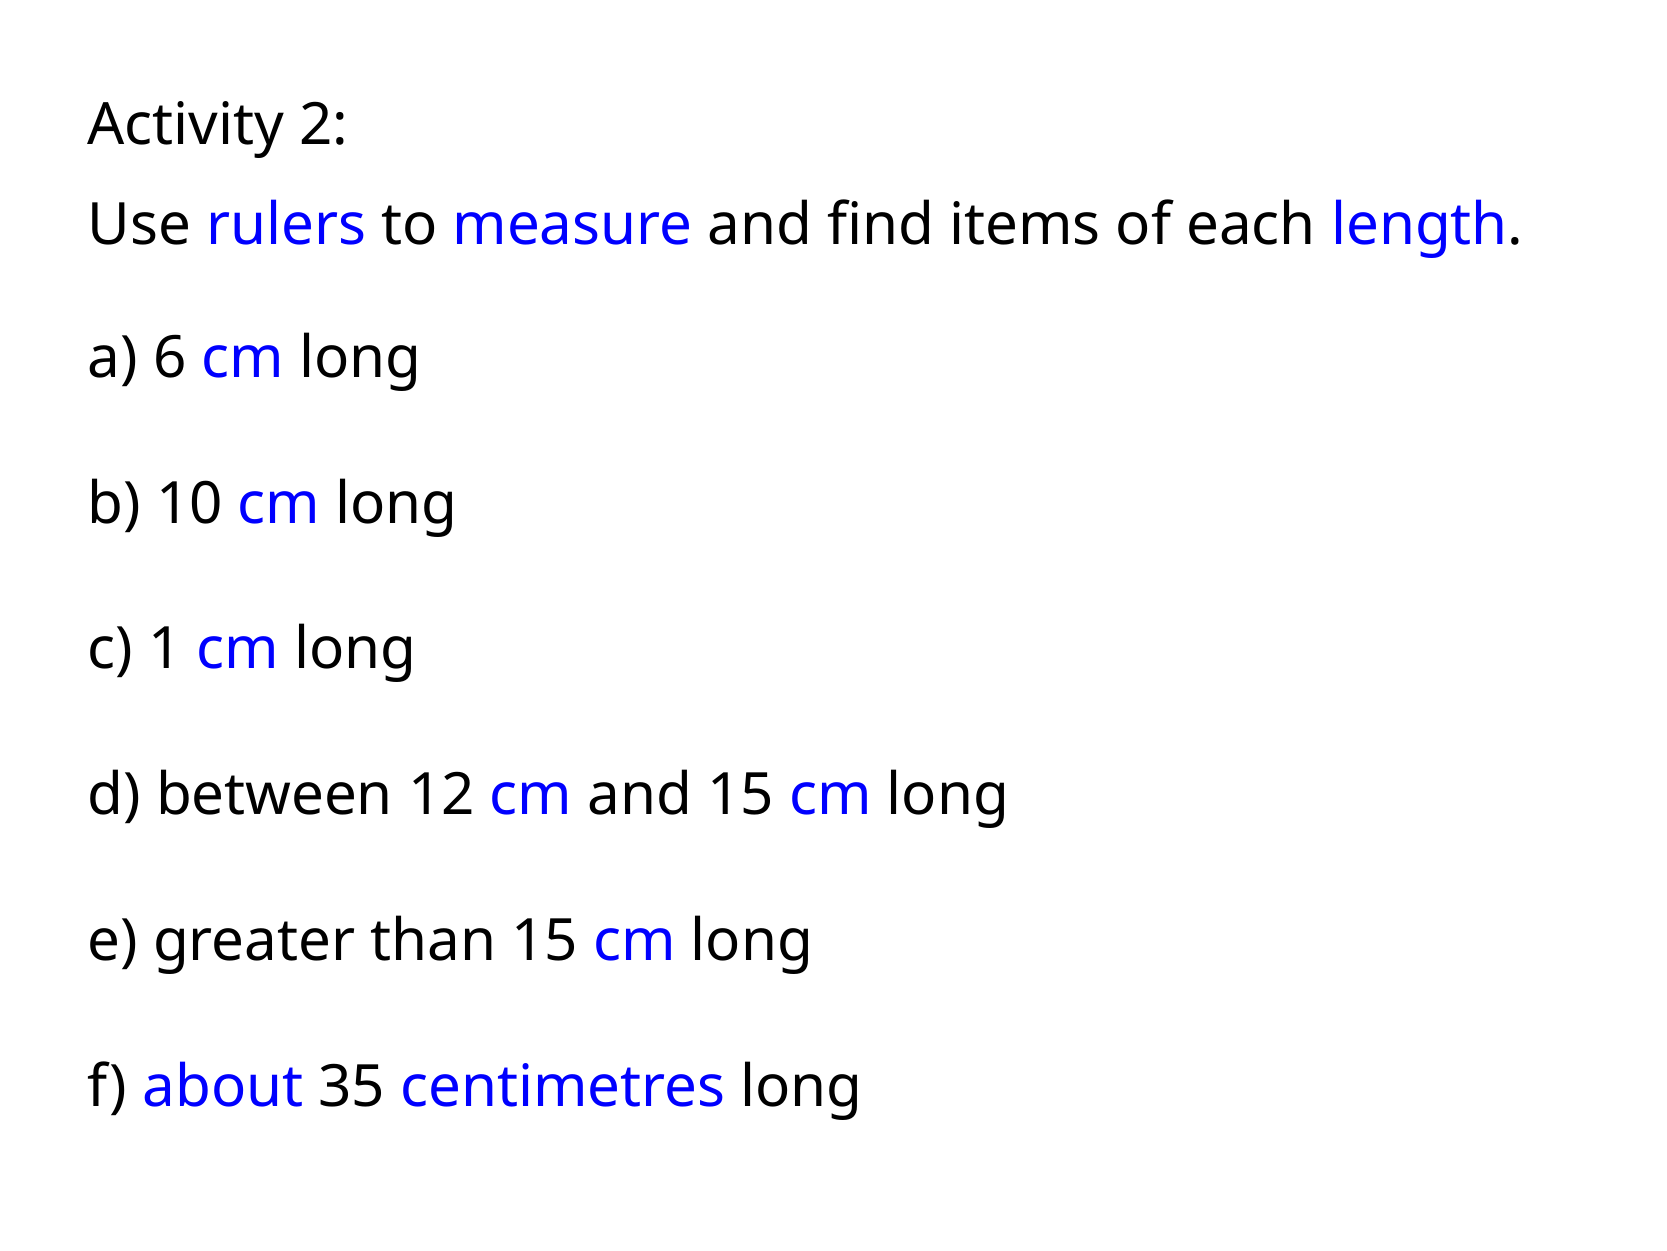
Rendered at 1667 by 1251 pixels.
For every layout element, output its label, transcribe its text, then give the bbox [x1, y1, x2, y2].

text_box e) greater than 15 cm long [72, 885, 1351, 980]
text_box b) 10 cm long [72, 447, 576, 543]
text_box c) 1 cm long [72, 593, 469, 688]
text_box a) 6 cm long [72, 301, 469, 397]
text_box d) between 12 cm and 15 cm long [72, 739, 1351, 834]
text_box f) about 35 centimetres long [72, 1031, 1351, 1126]
text_box Activity 2: Use rulers to measure and find items of each length. [72, 68, 1647, 264]
